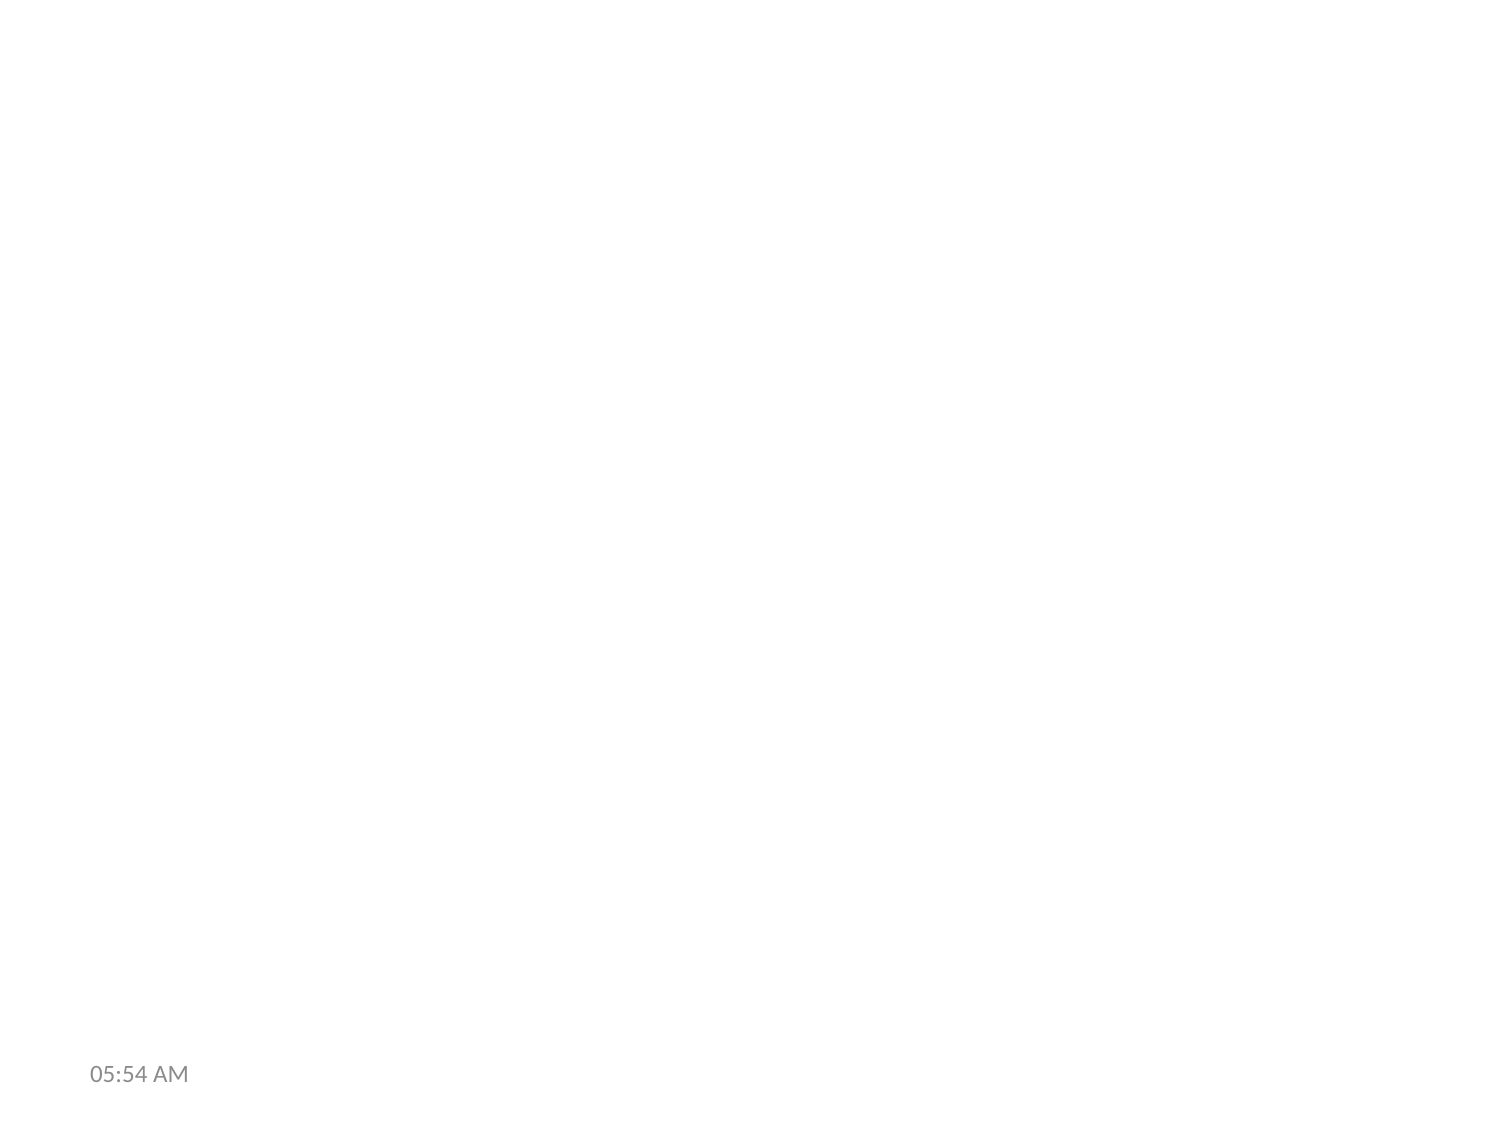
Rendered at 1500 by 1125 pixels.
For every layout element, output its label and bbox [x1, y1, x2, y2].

slide_number [75, 1042, 425, 1103]
